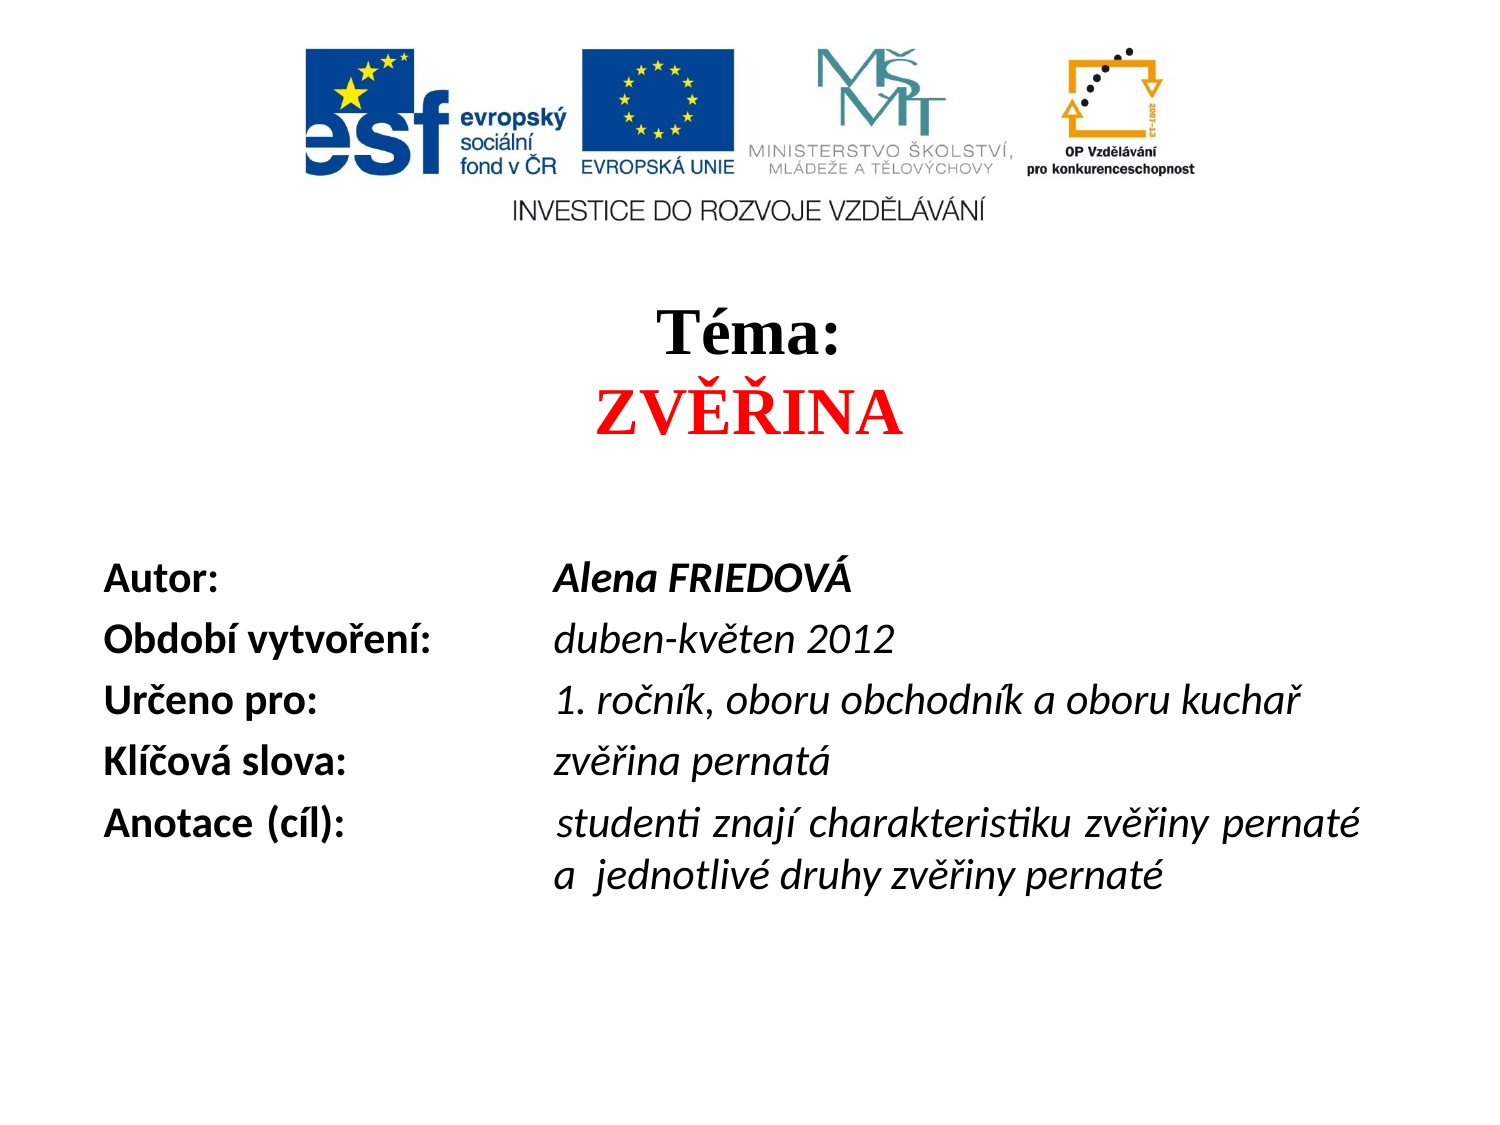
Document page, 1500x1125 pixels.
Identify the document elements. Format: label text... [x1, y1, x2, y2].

title Téma: ZVĚŘINA [112, 278, 1388, 457]
picture [277, 30, 1223, 238]
subtitle Autor: Alena FRIEDOVÁ Období vytvoření: duben-květen 2012 Určeno pro: 1. ročník, oboru obchodník a oboru kuchař Klíčová slova: zvěřina pernatá Anotace (cíl): studenti znají charakteristiku zvěřiny pernaté a jednotlivé druhy zvěřiny pernaté [88, 479, 1376, 1024]
